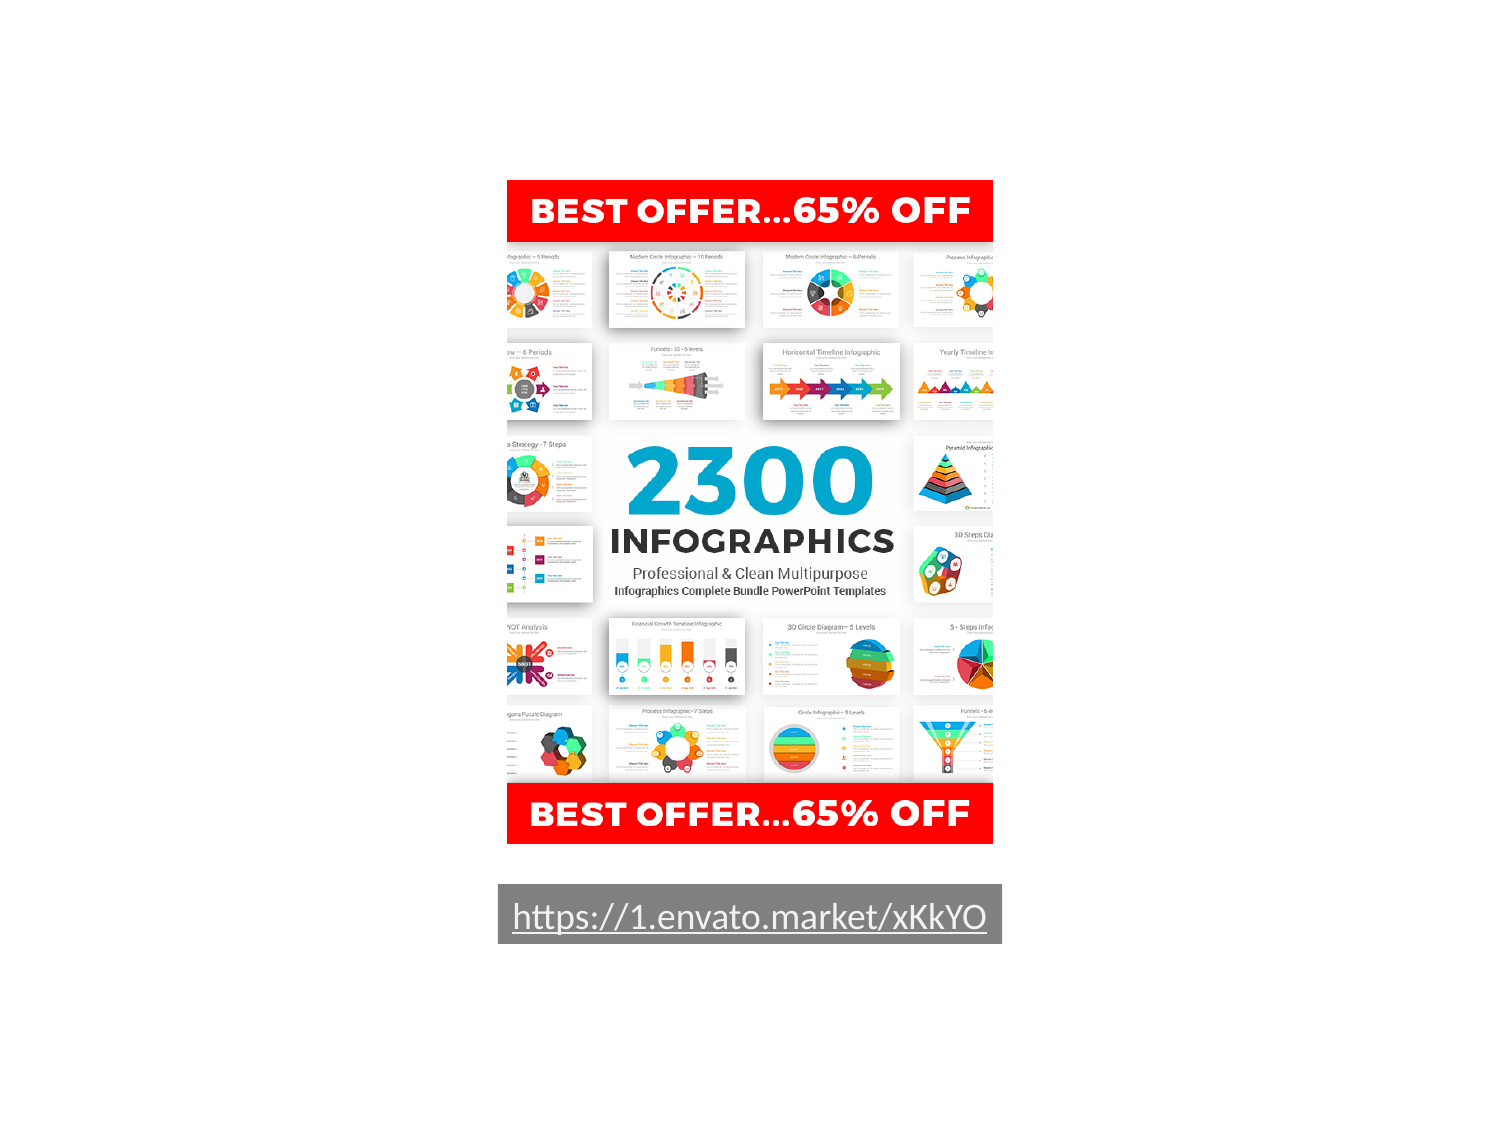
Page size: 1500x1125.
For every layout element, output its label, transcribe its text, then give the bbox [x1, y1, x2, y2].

picture [507, 180, 993, 844]
text_box https://1.envato.market/xKkYO [497, 884, 1003, 944]
